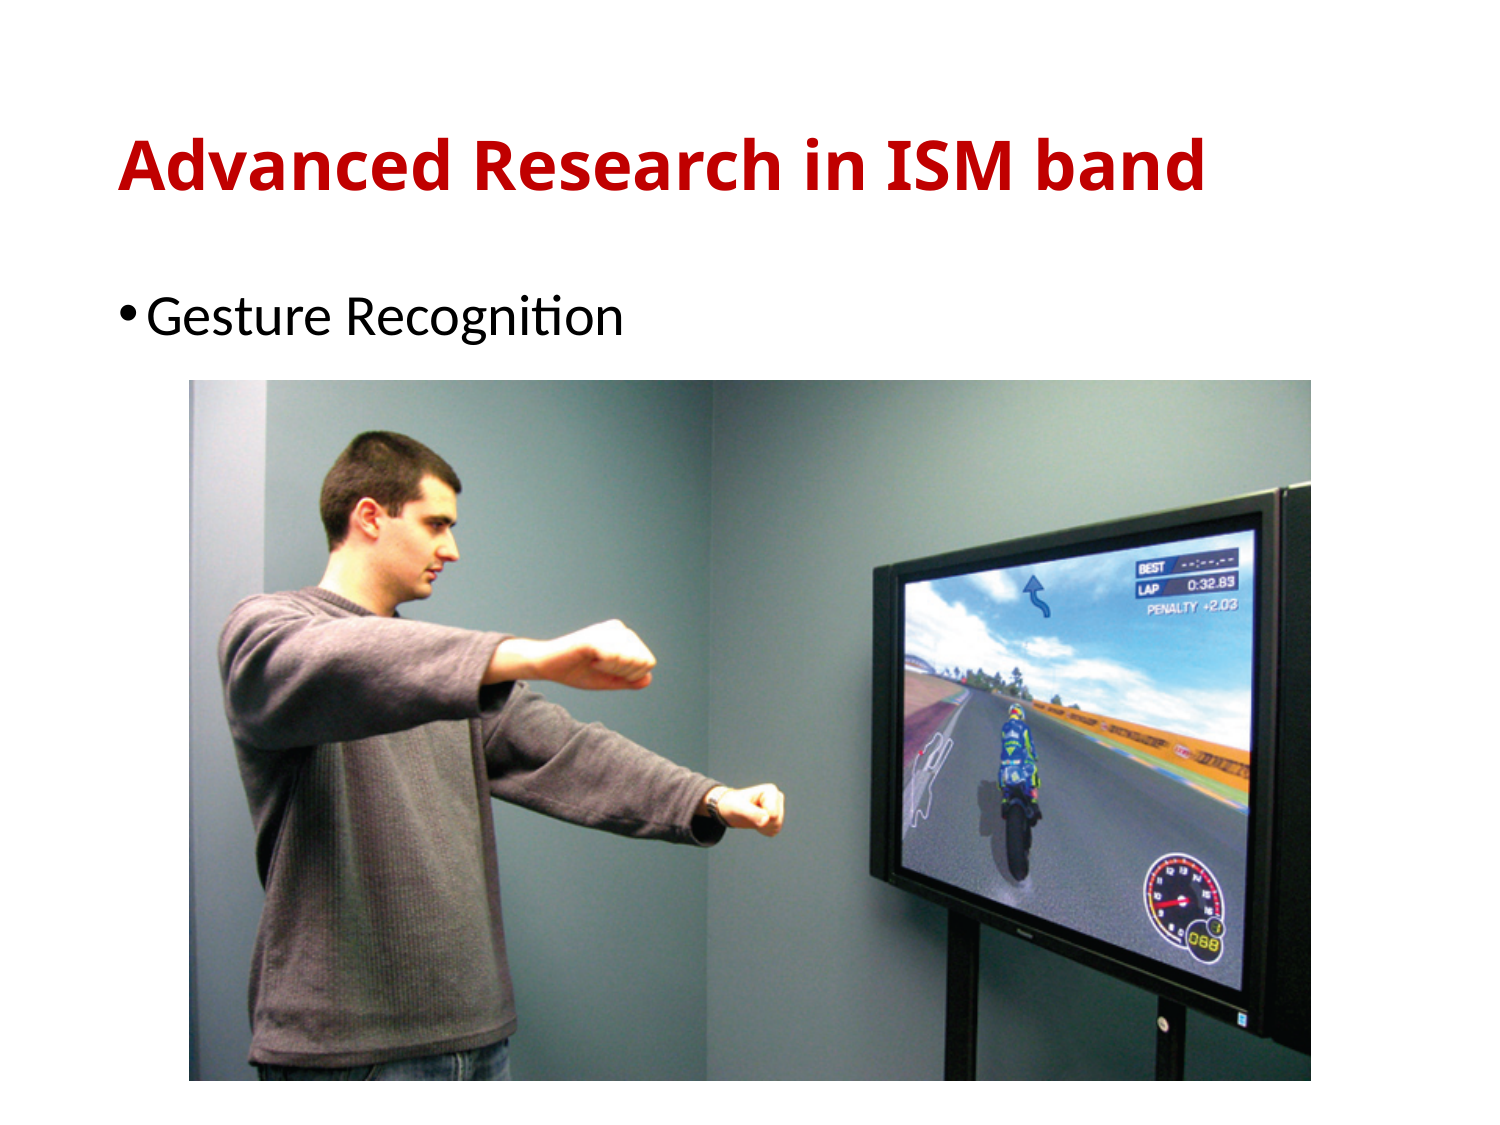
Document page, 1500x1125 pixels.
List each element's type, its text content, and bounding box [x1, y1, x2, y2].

title Advanced Research in ISM band [103, 59, 1397, 277]
picture [189, 380, 1311, 1081]
list Gesture Recognition [103, 277, 1397, 992]
